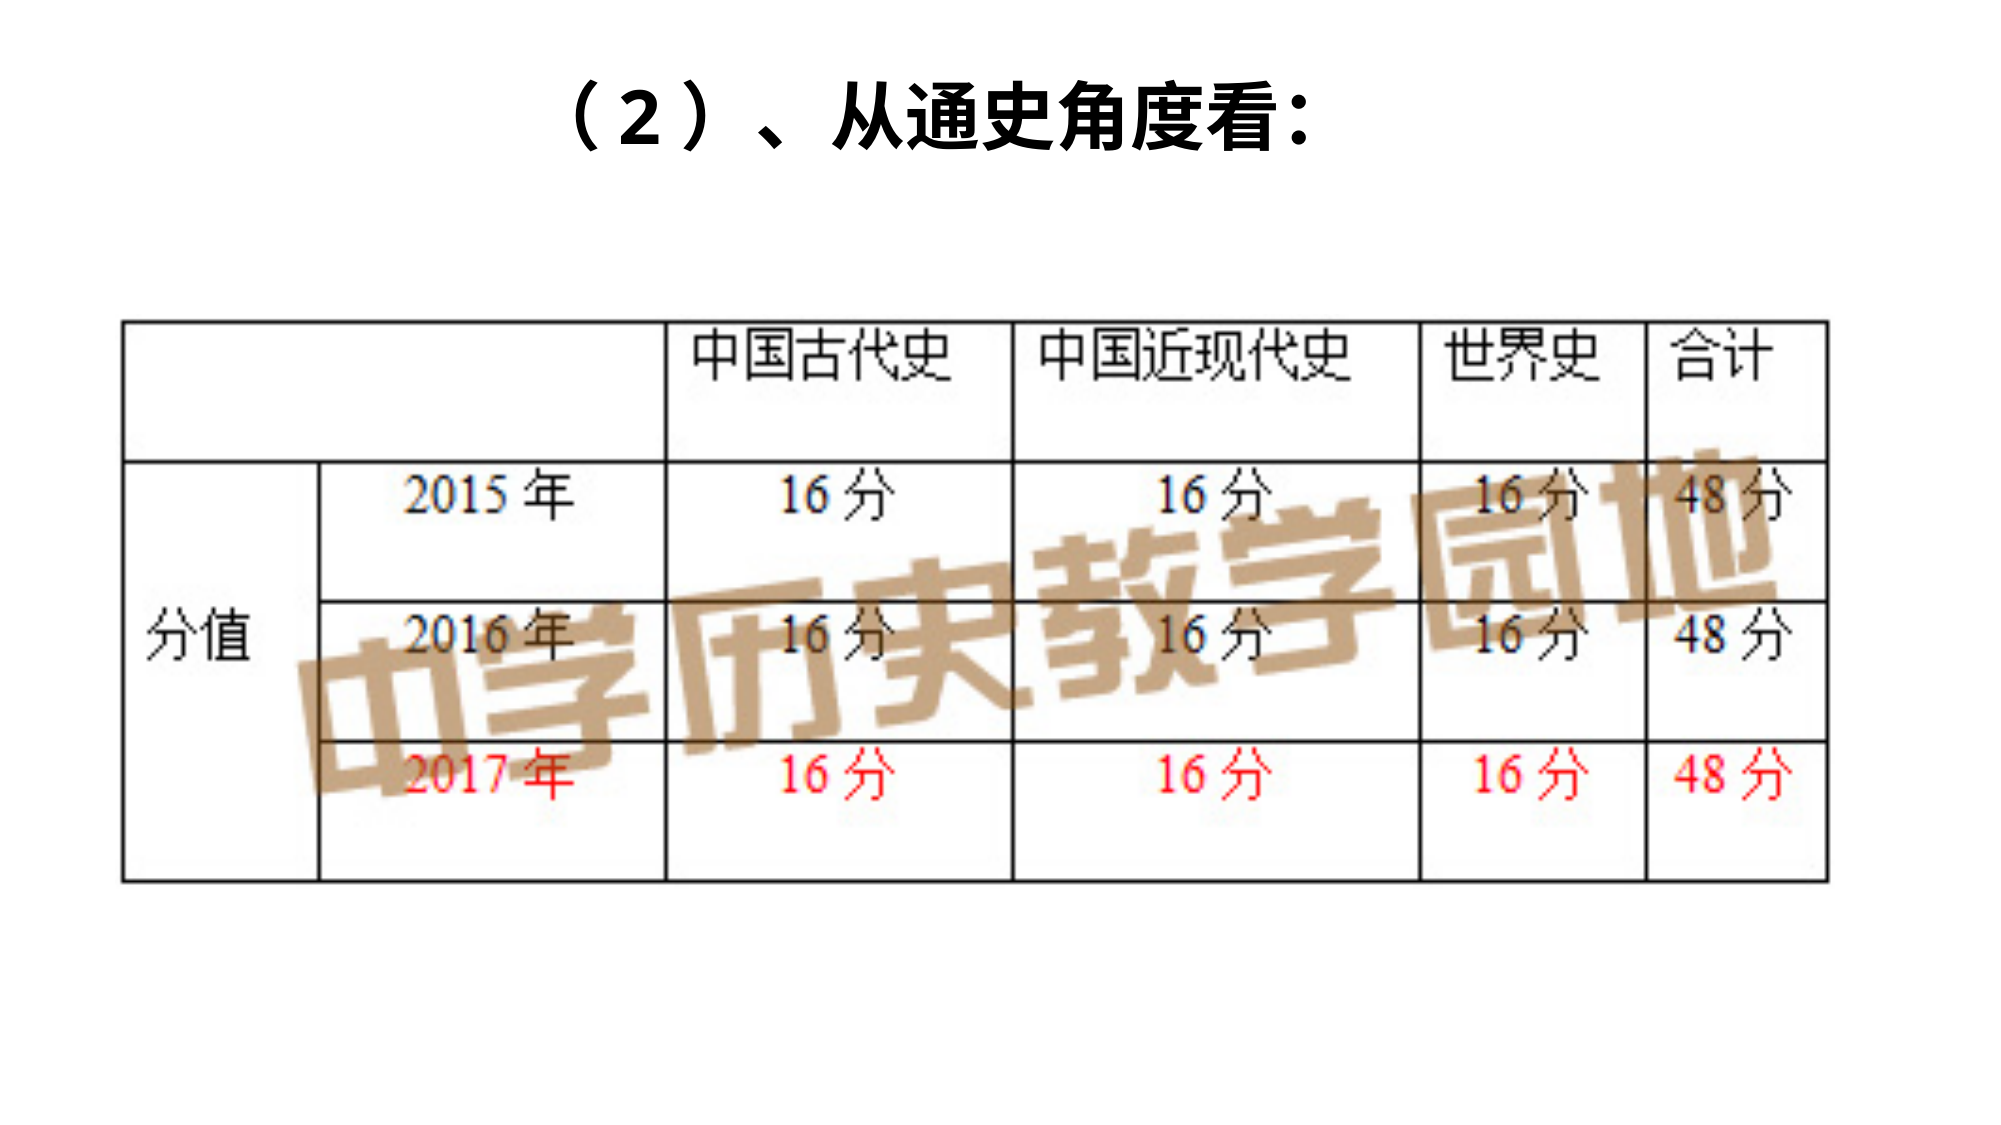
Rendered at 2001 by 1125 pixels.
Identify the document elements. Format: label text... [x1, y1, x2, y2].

text_box （2）、从通史角度看： [511, 62, 1370, 168]
picture [115, 314, 1842, 896]
